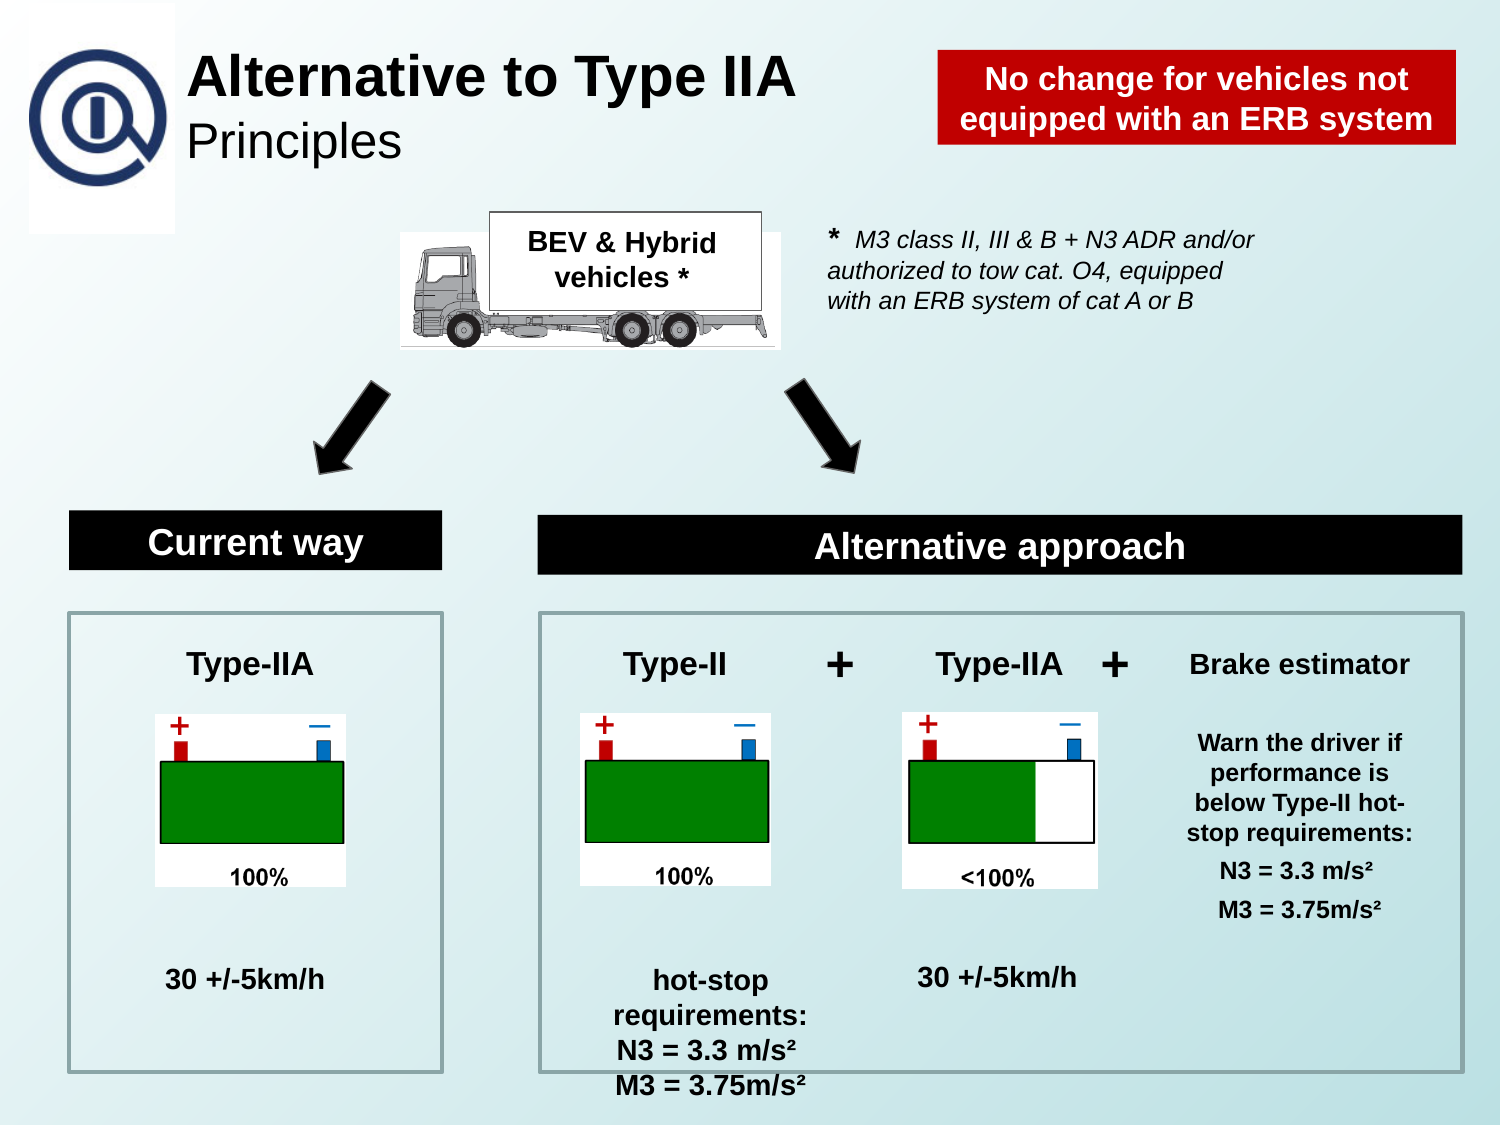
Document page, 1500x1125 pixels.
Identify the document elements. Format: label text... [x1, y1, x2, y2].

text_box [399, 211, 782, 351]
text_box [311, 378, 393, 477]
text_box 30 +/-5km/h [150, 953, 340, 1003]
text_box [67, 611, 444, 1074]
picture [29, 3, 175, 234]
title Alternative to Type IIA Principles [171, 30, 1425, 219]
text_box Current way [69, 510, 443, 571]
text_box No change for vehicles not equipped with an ERB system [937, 49, 1456, 145]
text_box [538, 611, 1465, 1074]
text_box Alternative approach [537, 514, 1463, 575]
picture [901, 712, 1098, 890]
text_box * M3 class II, III & B + N3 ADR and/or authorized to tow cat. O4, equipped with an ERB system of cat A or B [812, 211, 1273, 322]
picture [155, 714, 346, 887]
text_box [782, 376, 863, 476]
text_box 30 +/-5km/h [902, 950, 1093, 1001]
text_box hot-stop requirements: N3 = 3.3 m/s² M3 = 3.75m/s² [546, 953, 875, 1109]
picture [580, 713, 771, 887]
text_box + [1085, 624, 1145, 699]
text_box + [810, 624, 870, 699]
